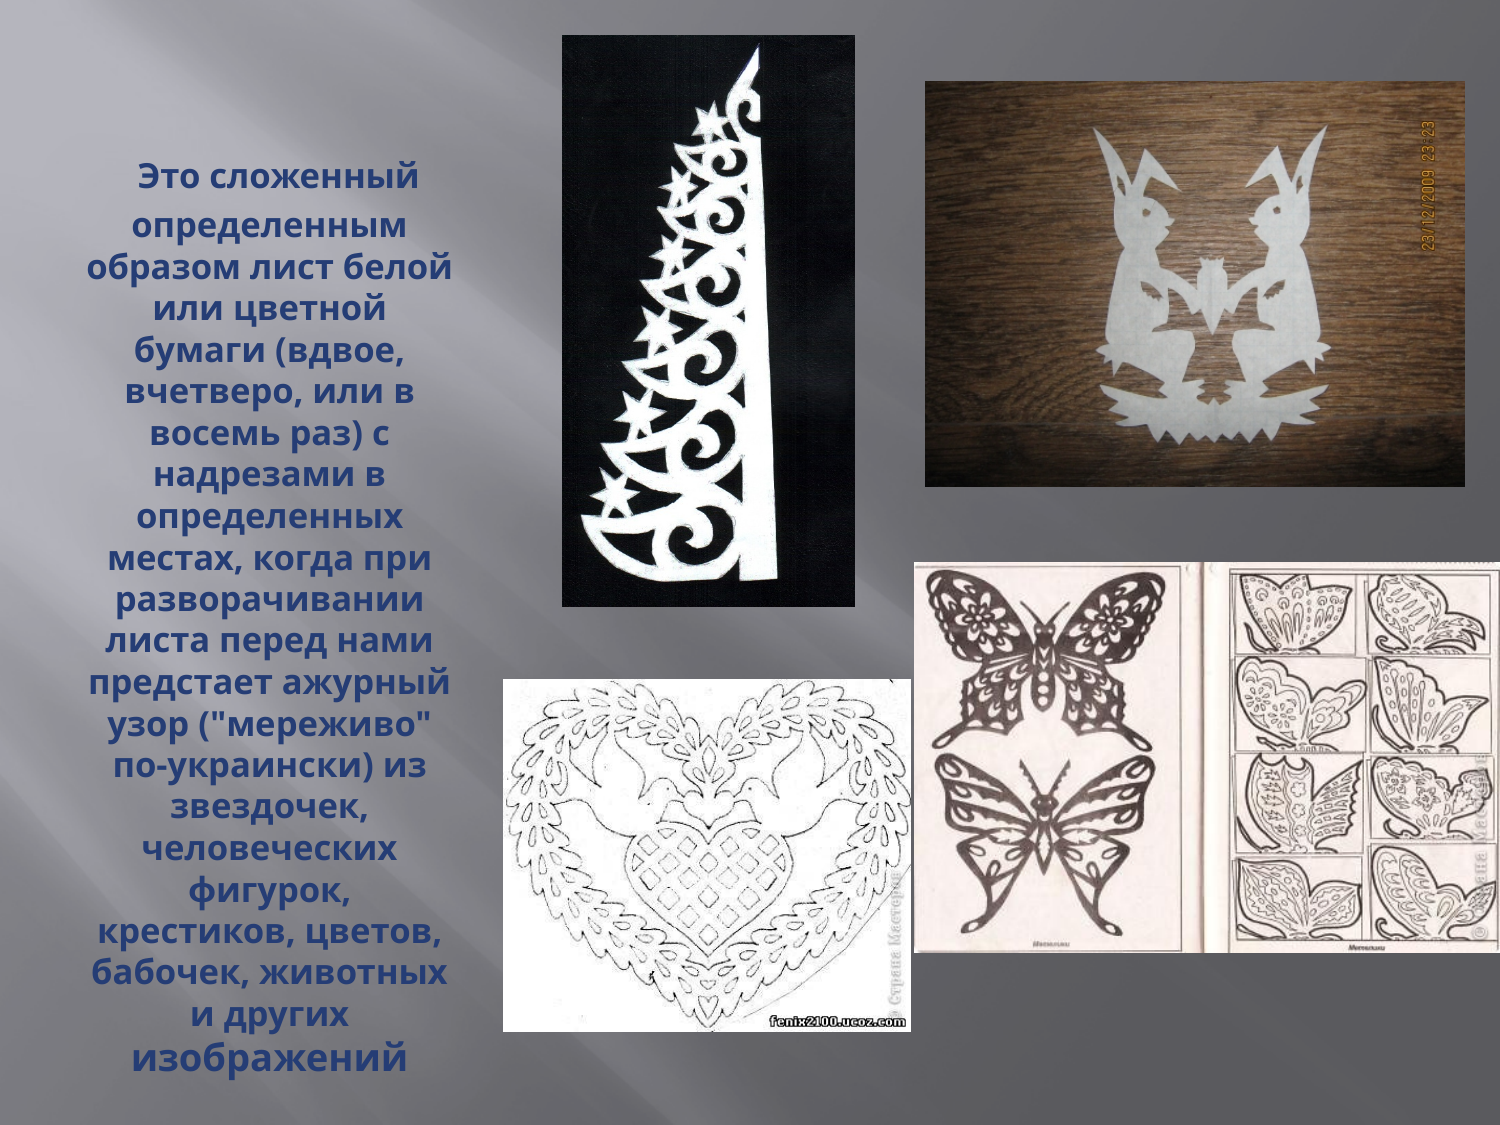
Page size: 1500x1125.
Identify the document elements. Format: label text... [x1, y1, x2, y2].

picture [925, 81, 1466, 487]
picture [914, 562, 1500, 954]
picture [562, 34, 856, 608]
title Это сложенный определенным образом лист белой или цветной бумаги (вдвое, вчетверо, или в восемь раз) с надрезами в определенных местах, когда при разворачивании листа перед нами предстает ажурный узор ("мереживо" по-украински) из звездочек, человеческих фигурок, крестиков, цветов, бабочек, животных и других изображений [70, 105, 469, 1092]
picture [503, 679, 912, 1032]
